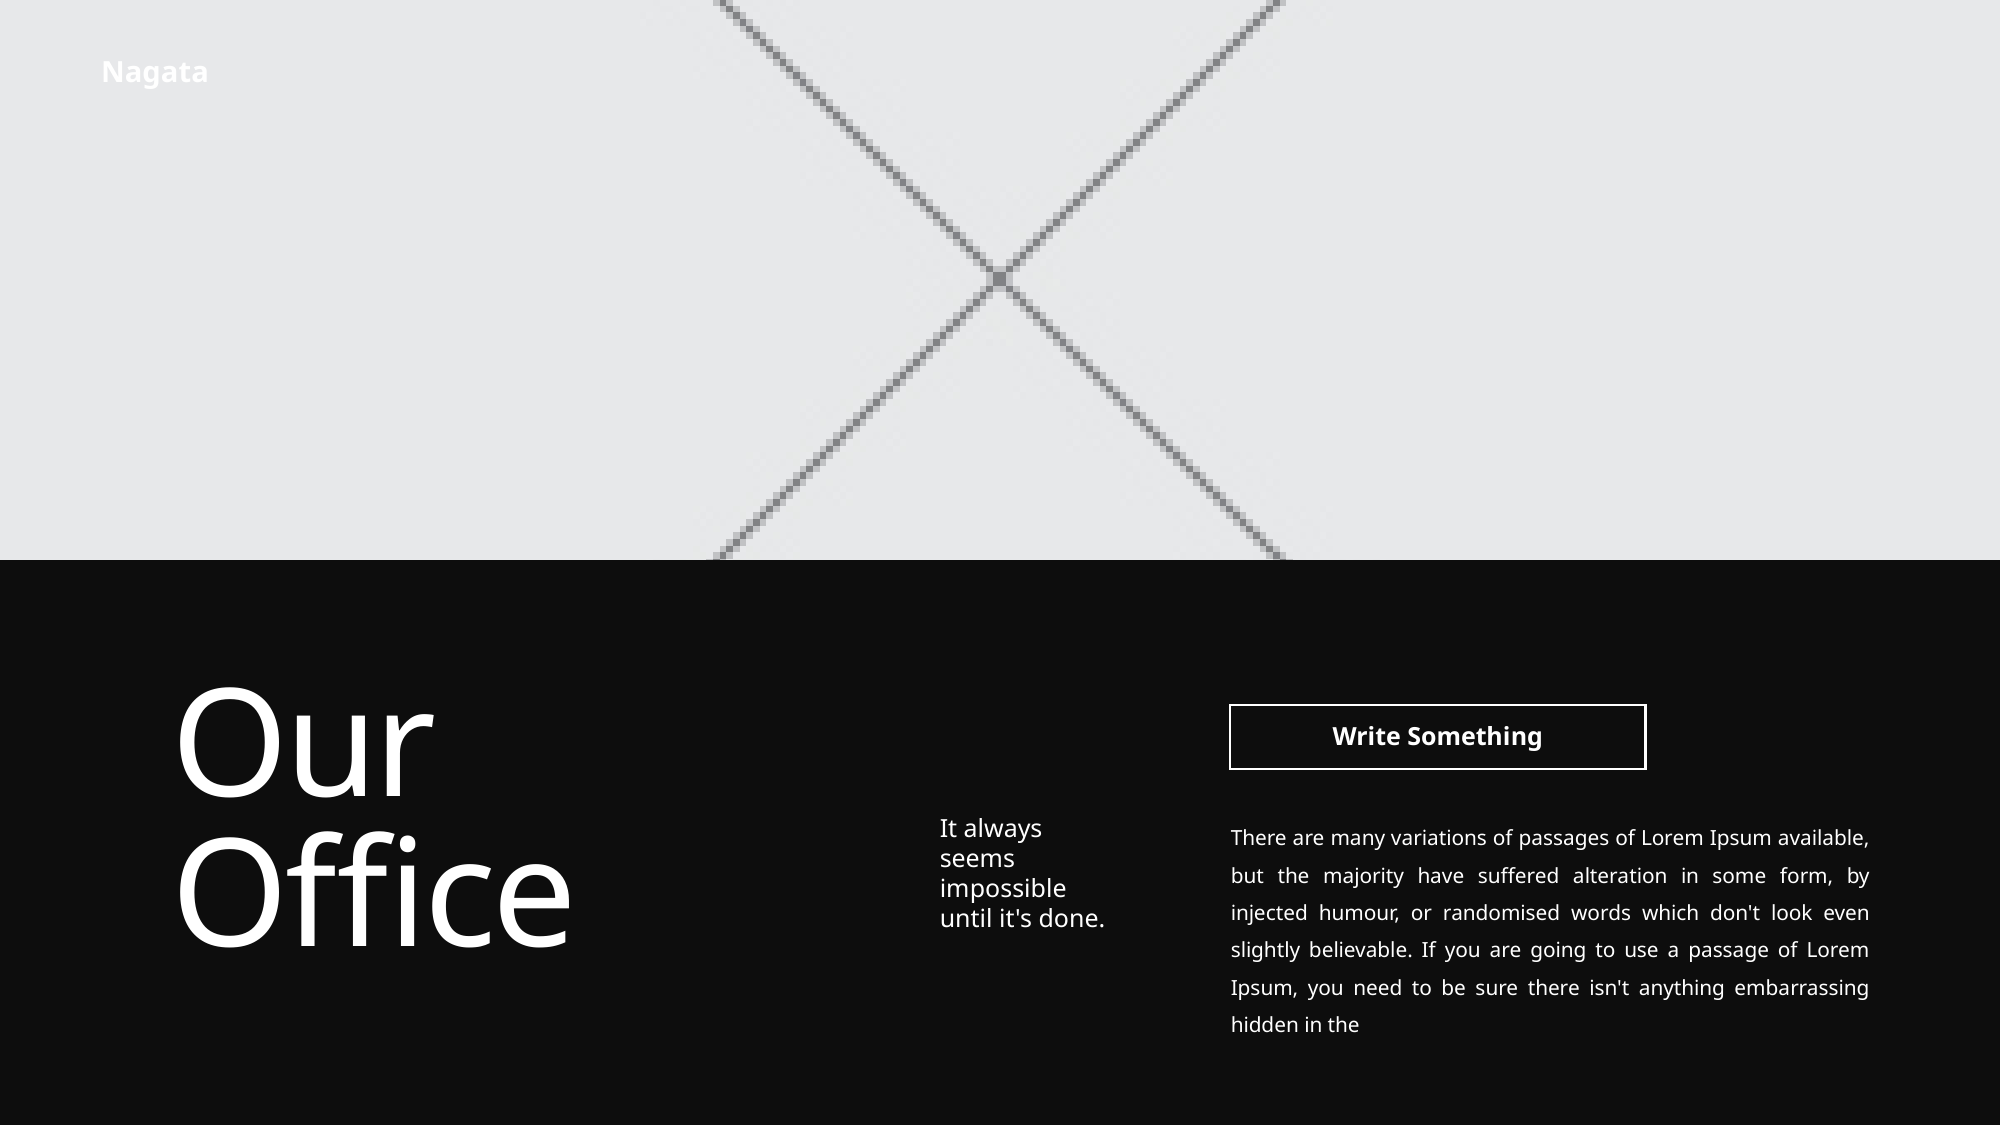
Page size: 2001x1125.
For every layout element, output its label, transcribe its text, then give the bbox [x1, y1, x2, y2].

text_box Our [156, 664, 773, 808]
text_box [1229, 704, 1647, 770]
text_box Office [156, 814, 773, 958]
text_box It always seems impossible until it's done. [924, 804, 1137, 940]
text_box Write Something [1309, 713, 1567, 759]
picture [0, 0, 2000, 560]
text_box There are many variations of passages of Lorem Ipsum available, but the majority have suffered alteration in some form, by injected humour, or randomised words which don't look even slightly believable. If you are going to use a passage of Lorem Ipsum, you need to be sure there isn't anything embarrassing hidden in the [1216, 804, 1885, 1045]
